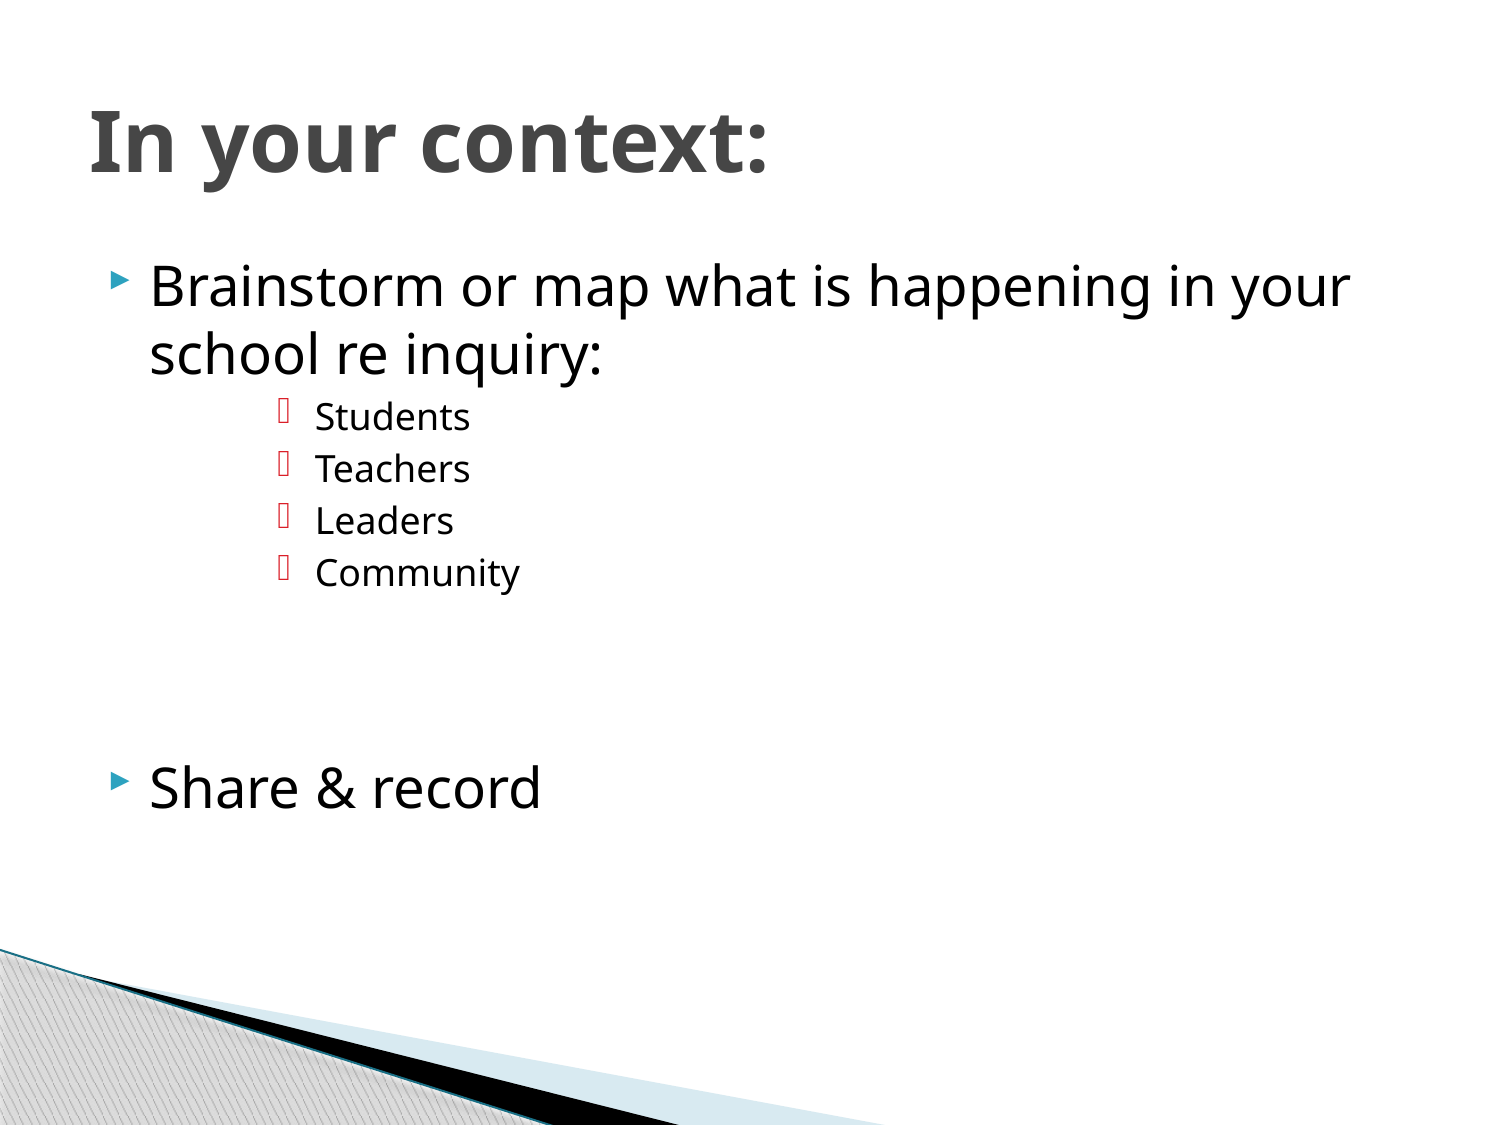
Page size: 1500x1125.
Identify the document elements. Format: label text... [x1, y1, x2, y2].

title In your context: [75, 45, 1425, 233]
list Brainstorm or map what is happening in your school re inquiry: Students Teachers Leaders Community Share & record [75, 243, 1425, 986]
